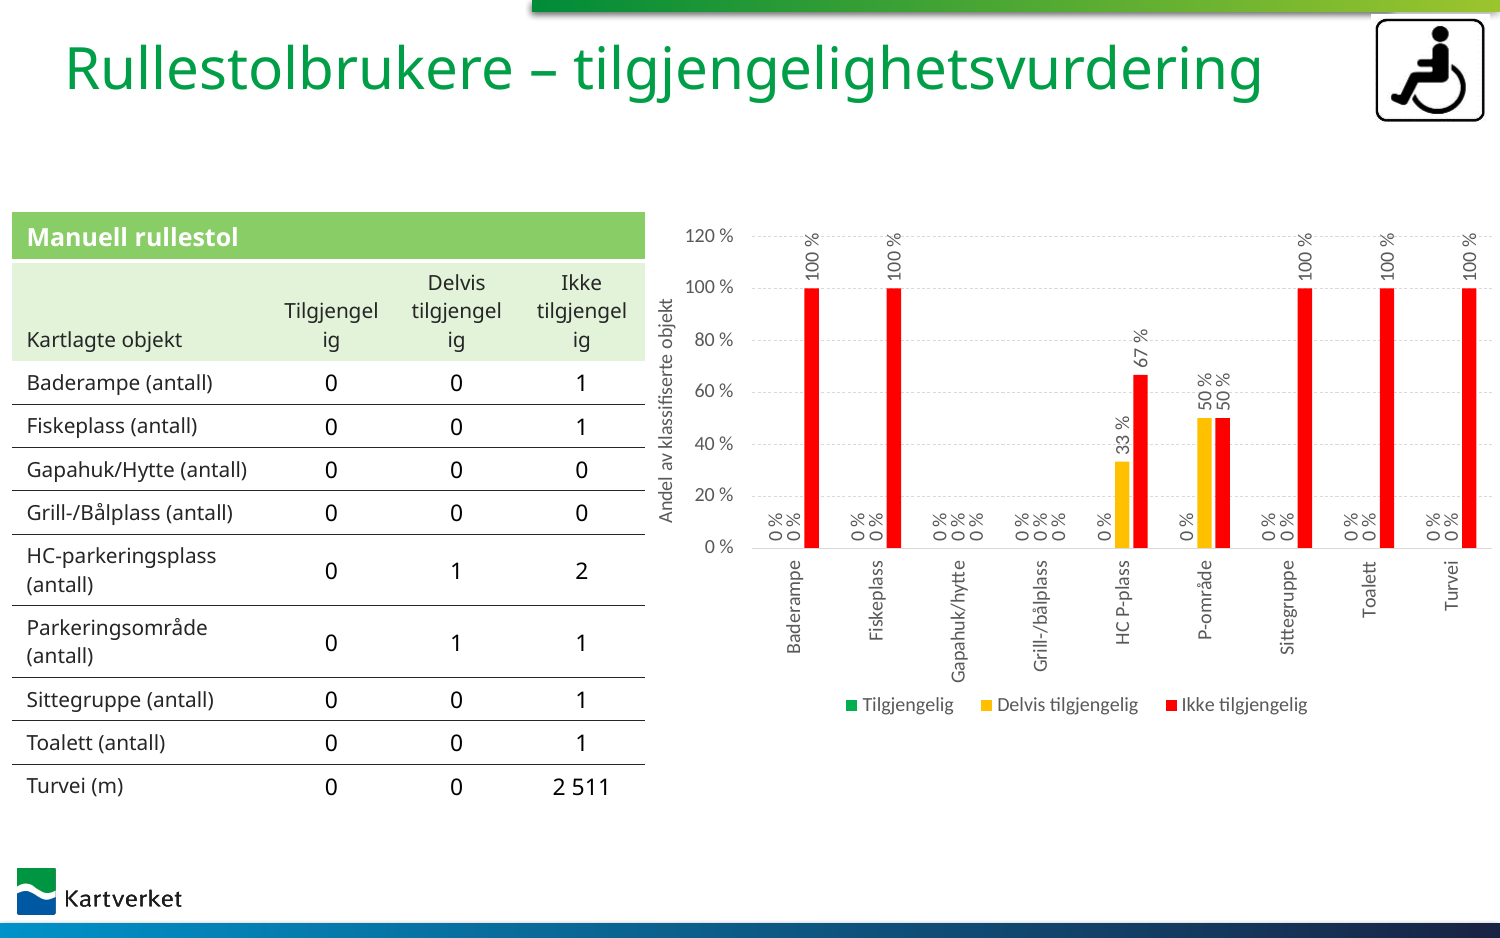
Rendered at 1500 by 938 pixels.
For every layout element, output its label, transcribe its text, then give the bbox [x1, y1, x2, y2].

table_cell Gapahuk/Hytte (antall) [12, 448, 269, 490]
table_cell 0 [394, 448, 519, 490]
table_cell 1 [519, 361, 638, 404]
table_cell 0 [269, 361, 394, 404]
table_cell 1 [394, 606, 519, 677]
table_cell Grill-/Bålplass (antall) [12, 491, 269, 534]
table_cell 0 [394, 765, 519, 807]
table_cell Sittegruppe (antall) [12, 678, 269, 720]
table_cell 0 [394, 491, 519, 534]
table_cell 0 [269, 678, 394, 720]
table_cell Parkeringsområde (antall) [12, 606, 269, 677]
table_cell 0 [269, 721, 394, 764]
table_cell Delvis tilgjengelig [394, 263, 519, 361]
table_cell 0 [394, 361, 519, 404]
table_cell 1 [519, 606, 638, 677]
table_cell 0 [394, 721, 519, 764]
table_cell 0 [394, 678, 519, 720]
table_header Manuell rullestol [12, 212, 645, 259]
table_cell Toalett (antall) [12, 721, 269, 764]
table_cell 0 [269, 448, 394, 490]
table_cell 1 [394, 535, 519, 605]
table_cell 0 [269, 765, 394, 807]
table_cell HC-parkeringsplass (antall) [12, 535, 269, 605]
table_cell 1 [519, 678, 638, 720]
table_cell 0 [519, 491, 638, 534]
table_cell Turvei (m) [12, 765, 269, 807]
table_cell 2 [519, 535, 638, 605]
table_cell Kartlagte objekt [12, 263, 269, 361]
table_cell 0 [269, 535, 394, 605]
table_cell Tilgjengelig [269, 263, 394, 361]
table_cell 0 [269, 491, 394, 534]
table_cell 0 [269, 606, 394, 677]
table_cell 1 [519, 721, 645, 764]
table_cell 2 511 [519, 765, 645, 807]
picture [1371, 13, 1491, 127]
table_cell 1 [519, 405, 638, 447]
table_cell 0 [519, 448, 638, 490]
text_box Rullestolbrukere – tilgjengelighetsvurdering [49, 12, 1372, 109]
table_cell 0 [269, 405, 394, 447]
table_cell Ikke tilgjengelig [519, 263, 638, 361]
picture [643, 218, 1500, 728]
table_cell Baderampe (antall) [12, 361, 269, 404]
table_cell Fiskeplass (antall) [12, 405, 269, 447]
table_cell 0 [394, 405, 519, 447]
